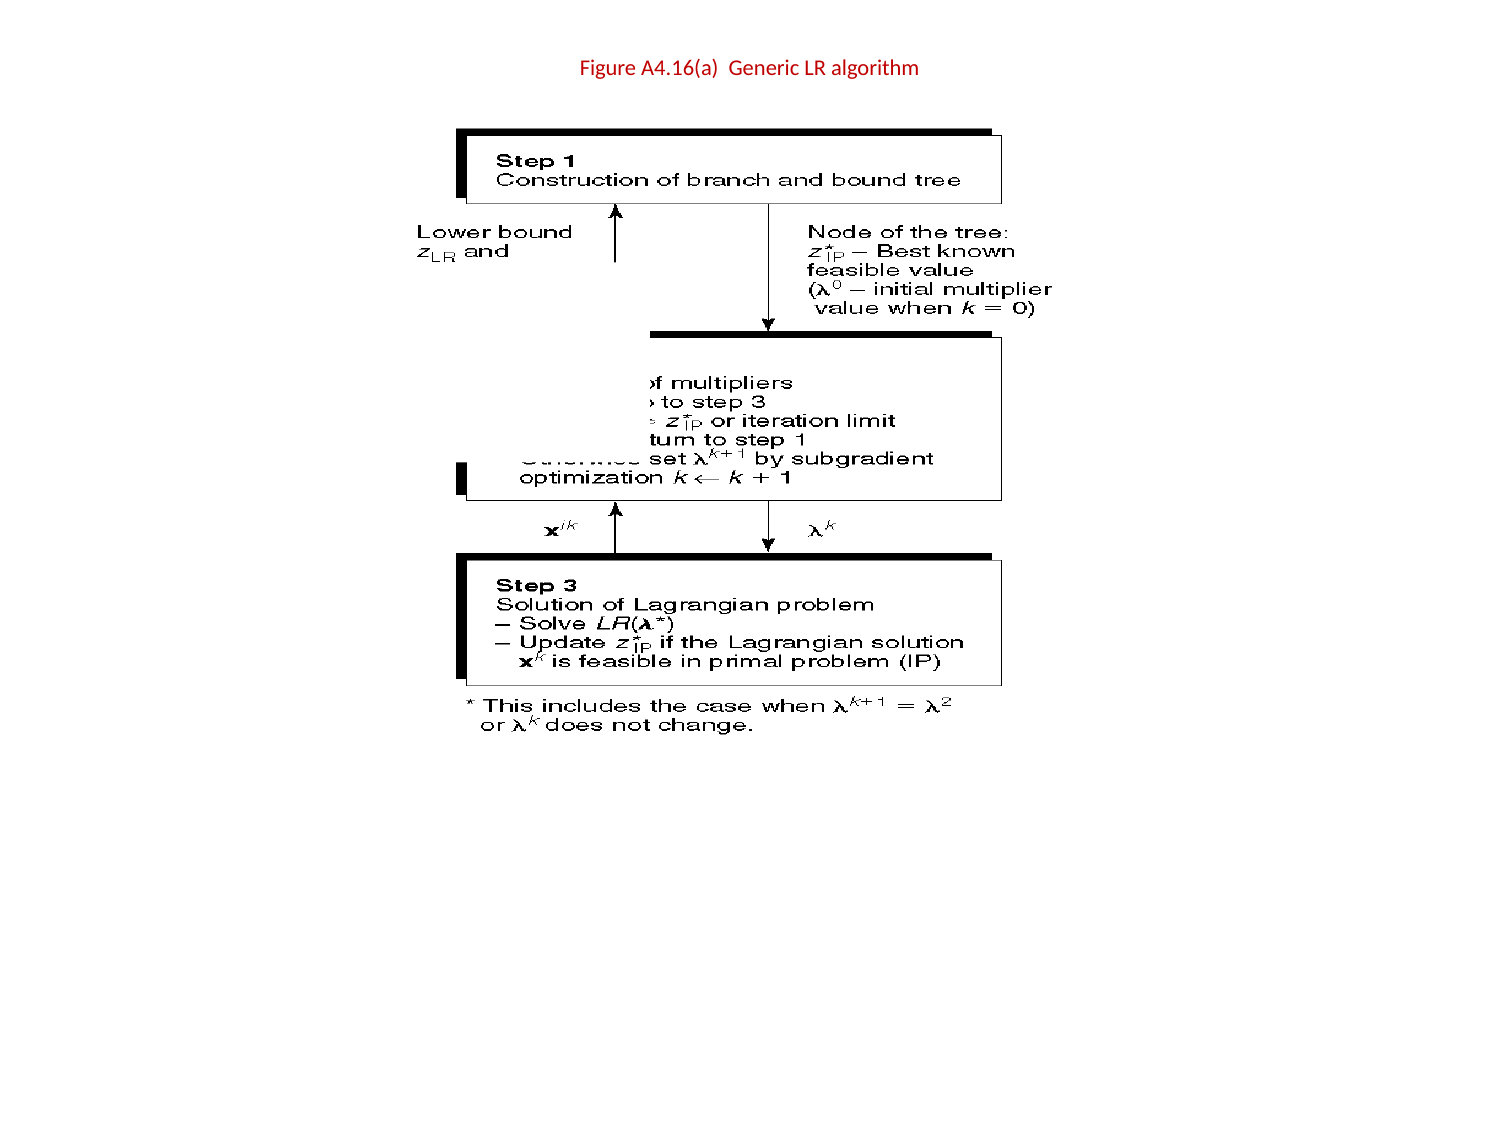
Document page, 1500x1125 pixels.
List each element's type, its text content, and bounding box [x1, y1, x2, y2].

picture [399, 112, 1076, 738]
title Figure A4.16(a) Generic LR algorithm [75, 45, 1425, 88]
